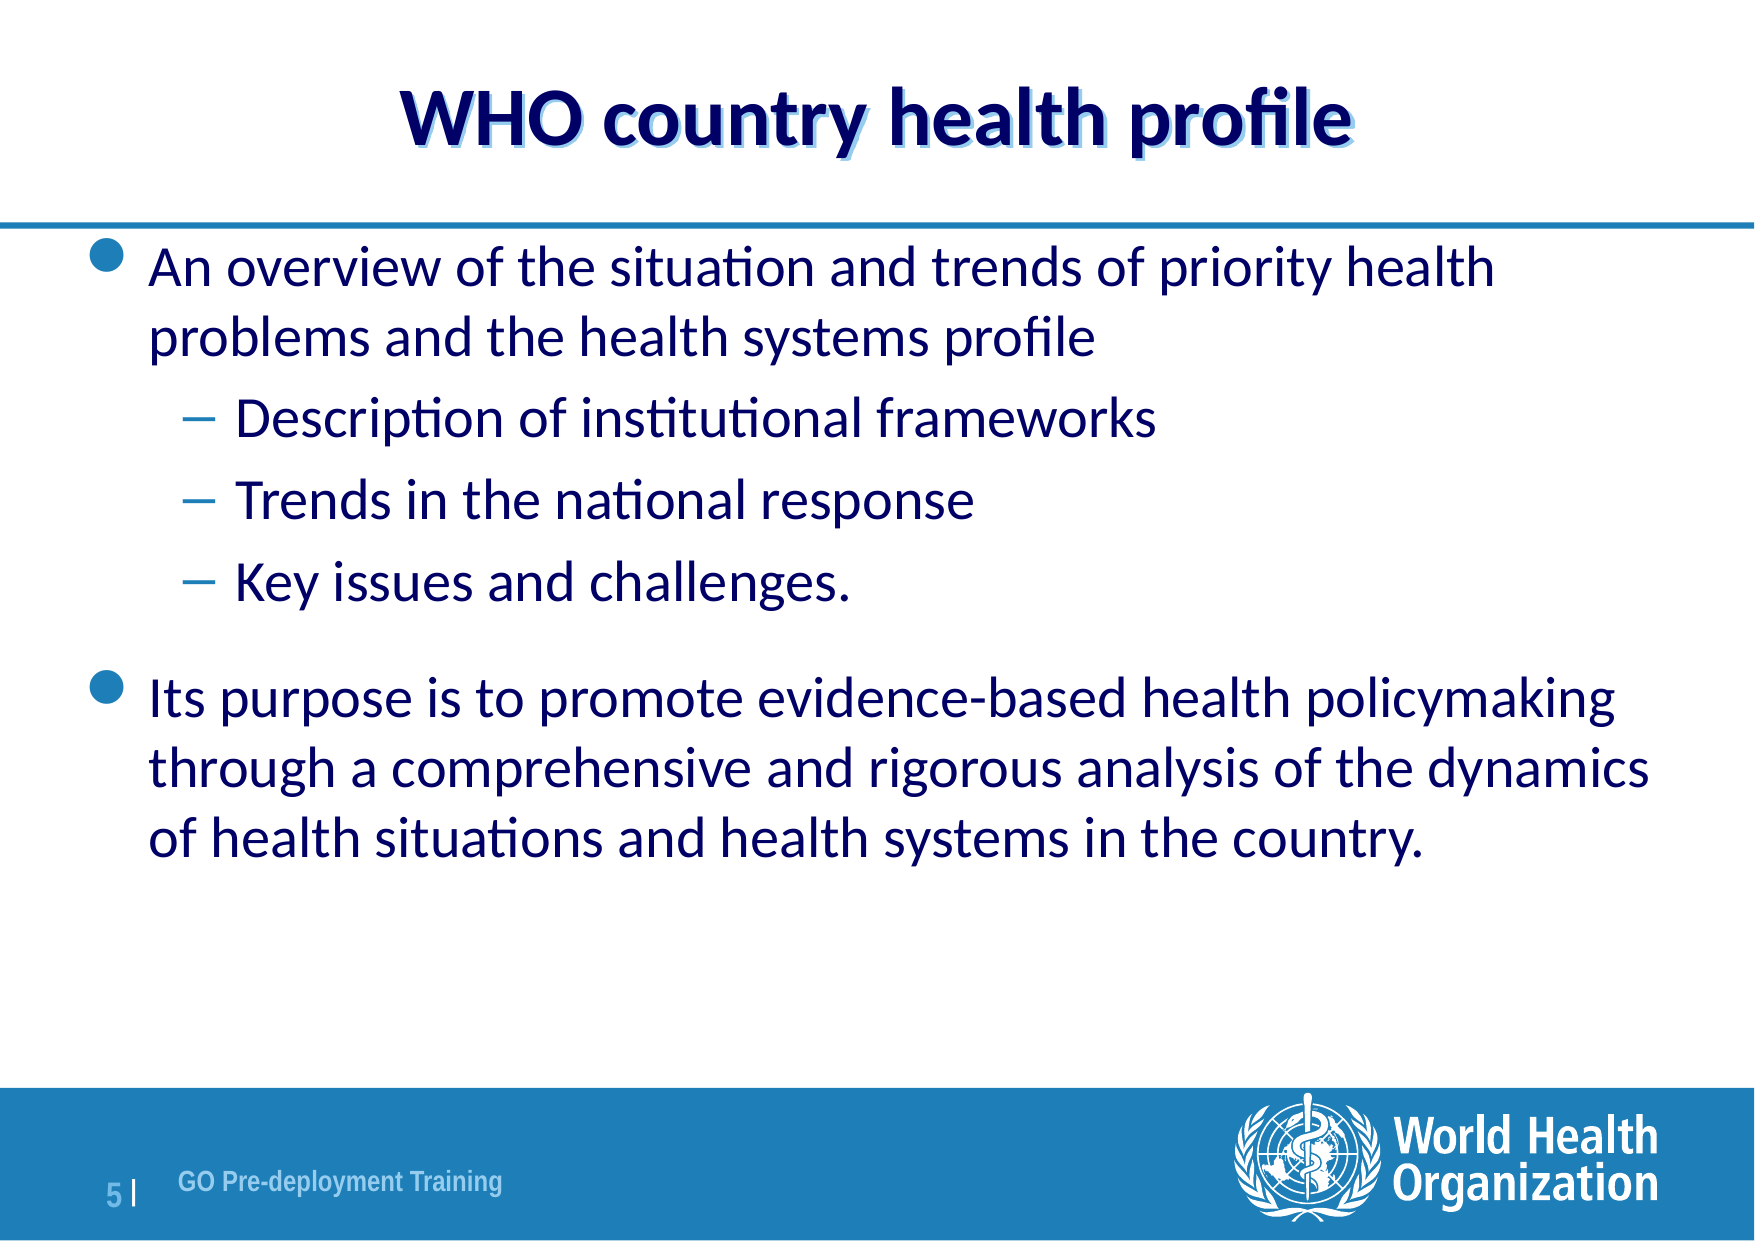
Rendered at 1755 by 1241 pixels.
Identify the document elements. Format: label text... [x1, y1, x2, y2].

list An overview of the situation and trends of priority health problems and the health systems profile Description of institutional frameworks Trends in the national response Key issues and challenges. Its purpose is to promote evidence-based health policymaking through a comprehensive and rigorous analysis of the dynamics of health situations and health systems in the country. [84, 227, 1676, 1062]
title WHO country health profile [0, 0, 1755, 224]
